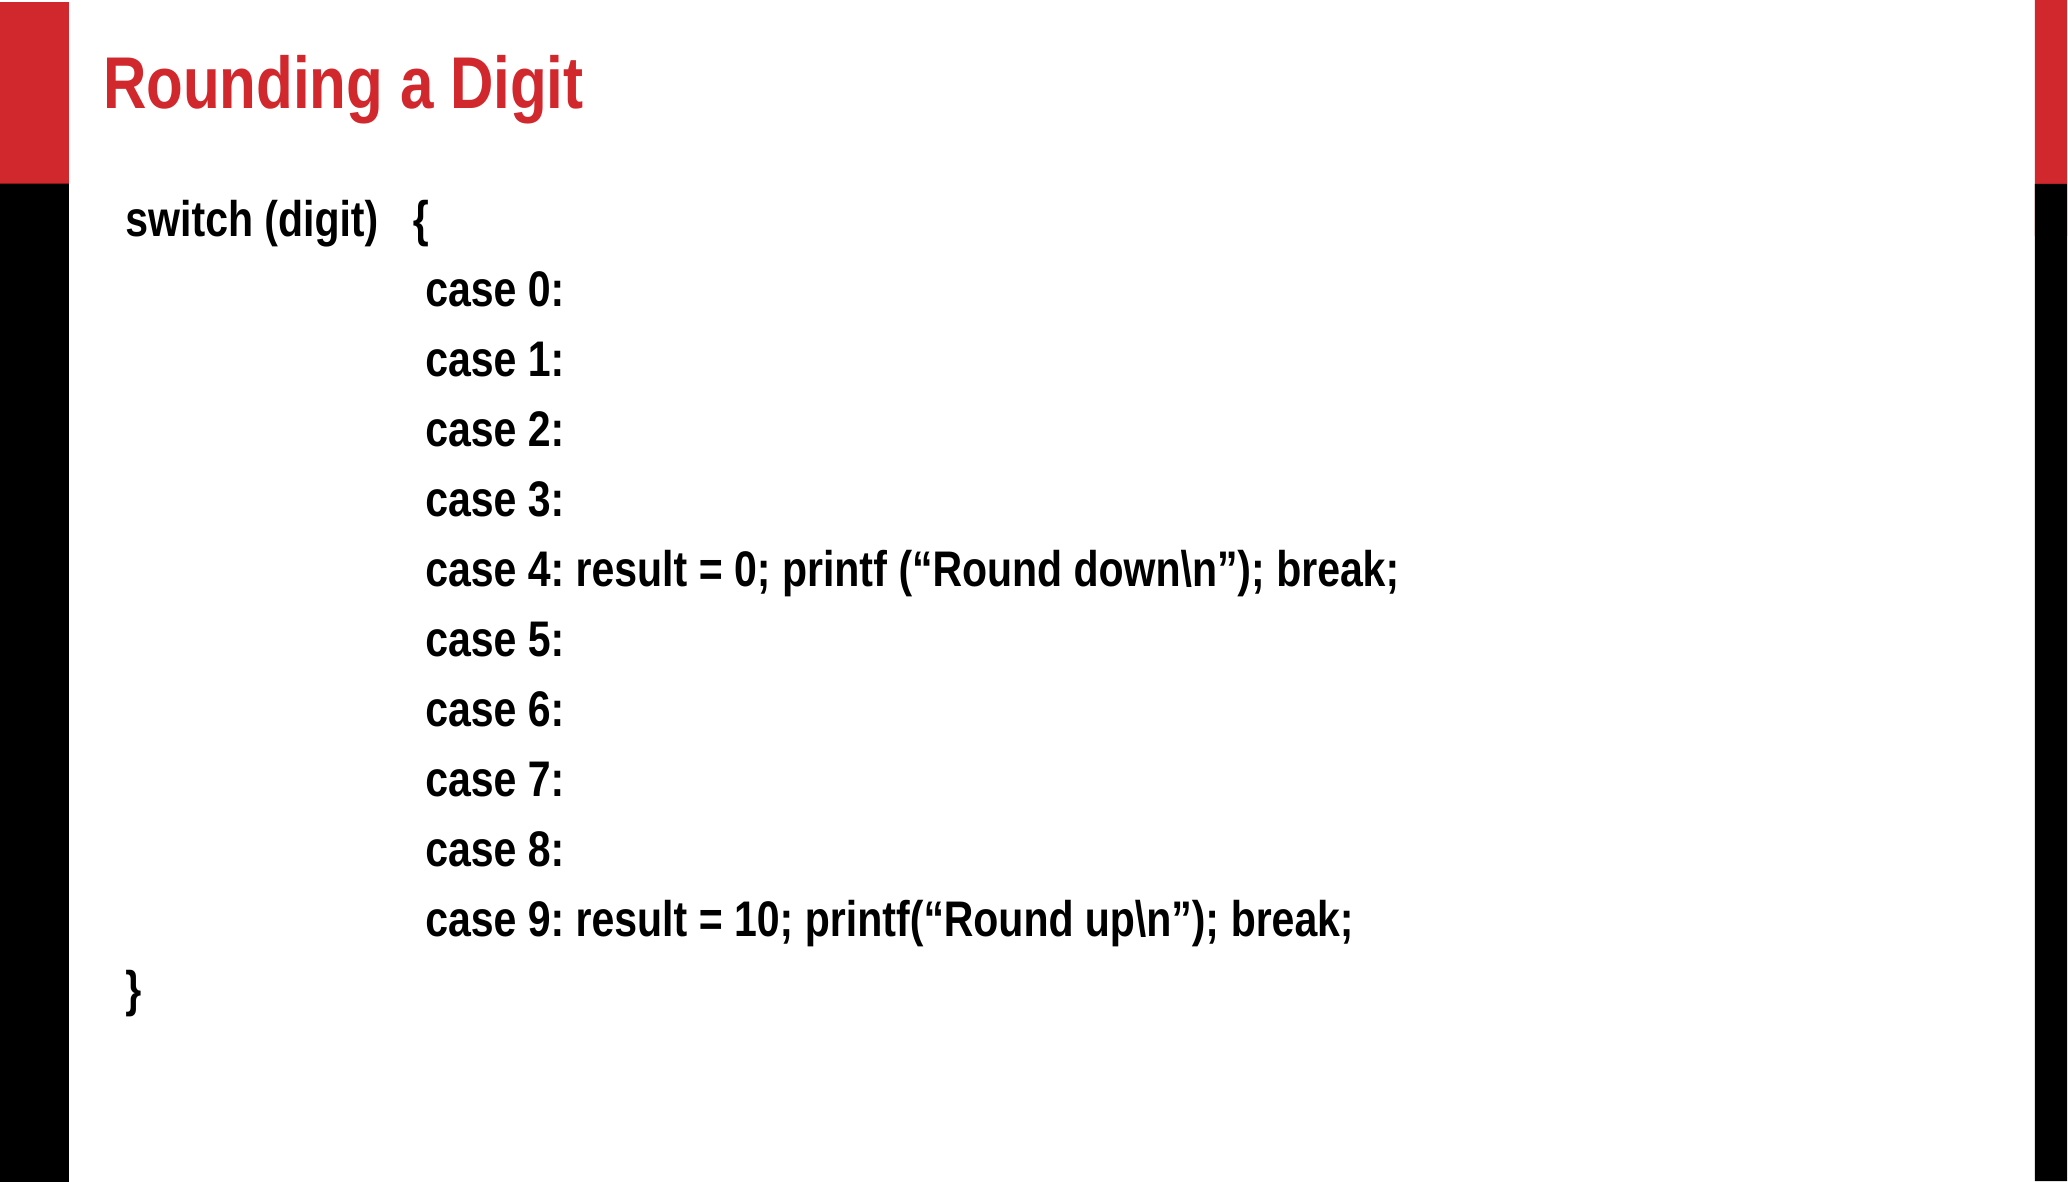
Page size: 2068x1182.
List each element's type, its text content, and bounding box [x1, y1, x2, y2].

list switch (digit) { case 0: case 1: case 2: case 3: case 4: result = 0; printf (“Round down\n”); break; case 5: case 6: case 7: case 8: case 9: result = 10; printf(“Round up\n”); break; } [108, 178, 1914, 1154]
title Rounding a Digit [86, 26, 2016, 132]
